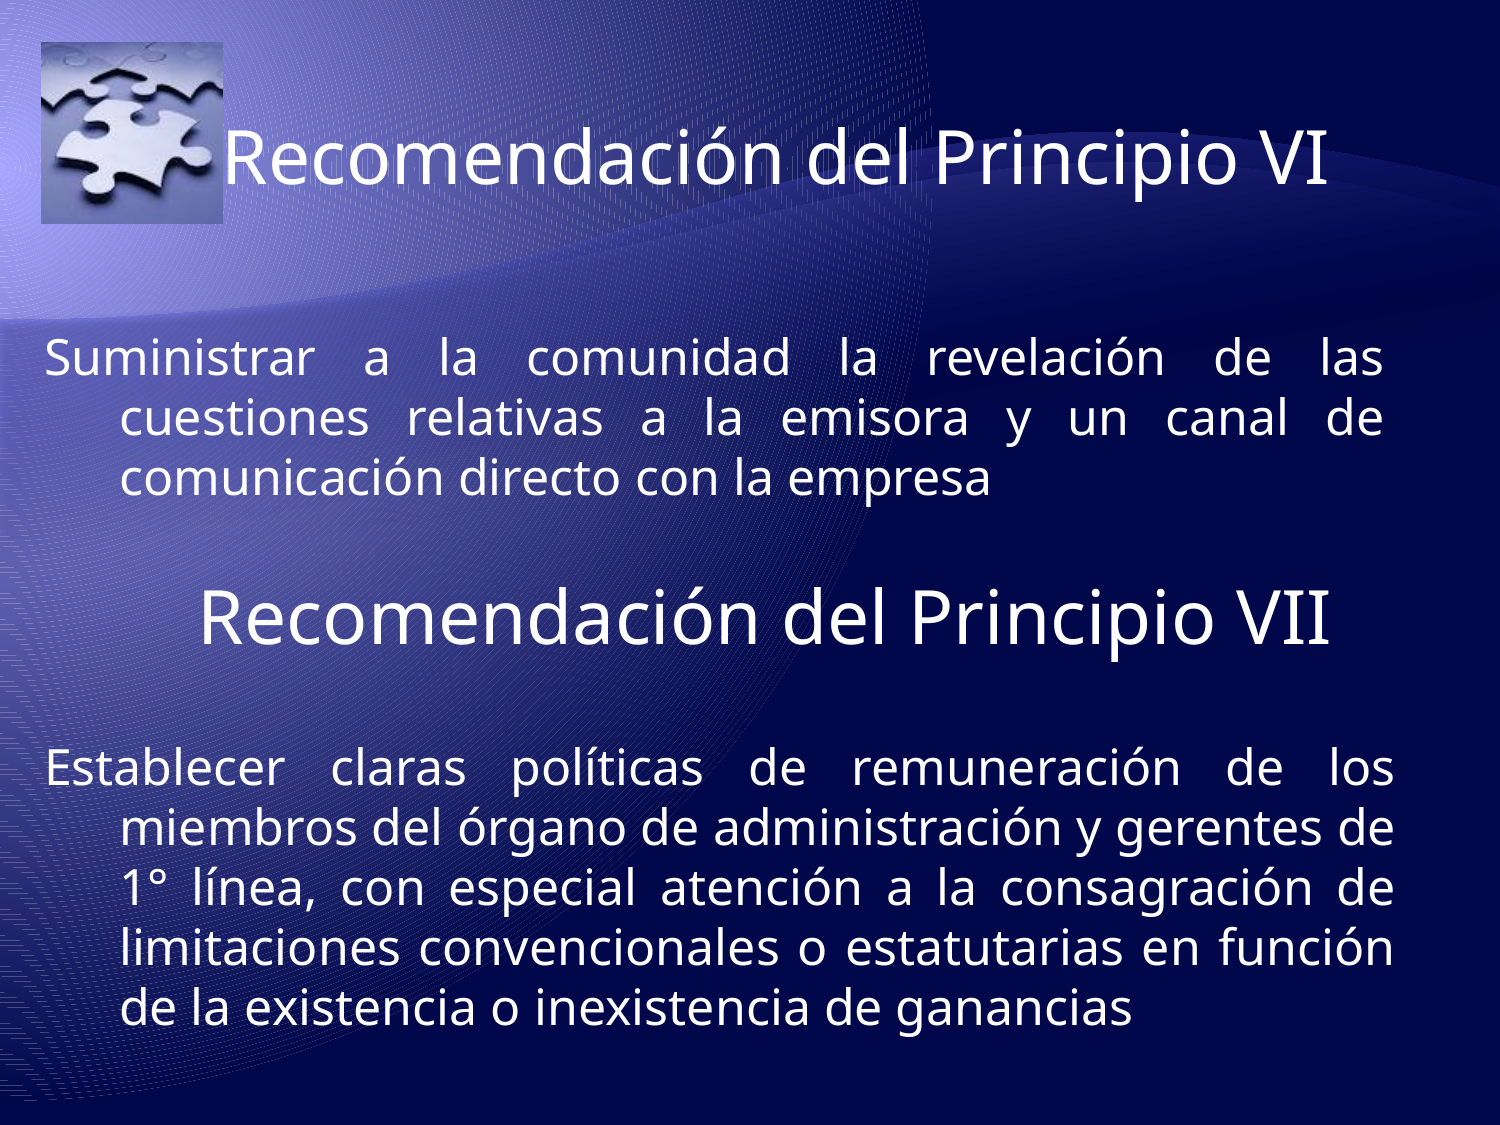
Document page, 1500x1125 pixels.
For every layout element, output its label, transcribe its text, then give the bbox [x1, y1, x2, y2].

text_box Suministrar a la comunidad la revelación de las cuestiones relativas a la emisora y un canal de comunicación directo con la empresa [29, 318, 1400, 514]
text_box Recomendación del Principio VI [230, 101, 1500, 207]
text_box Recomendación del Principio VII [183, 562, 1477, 668]
picture [41, 42, 223, 225]
text_box Establecer claras políticas de remuneración de los miembros del órgano de administración y gerentes de 1° línea, con especial atención a la consagración de limitaciones convencionales o estatutarias en función de la existencia o inexistencia de ganancias [29, 727, 1412, 1043]
